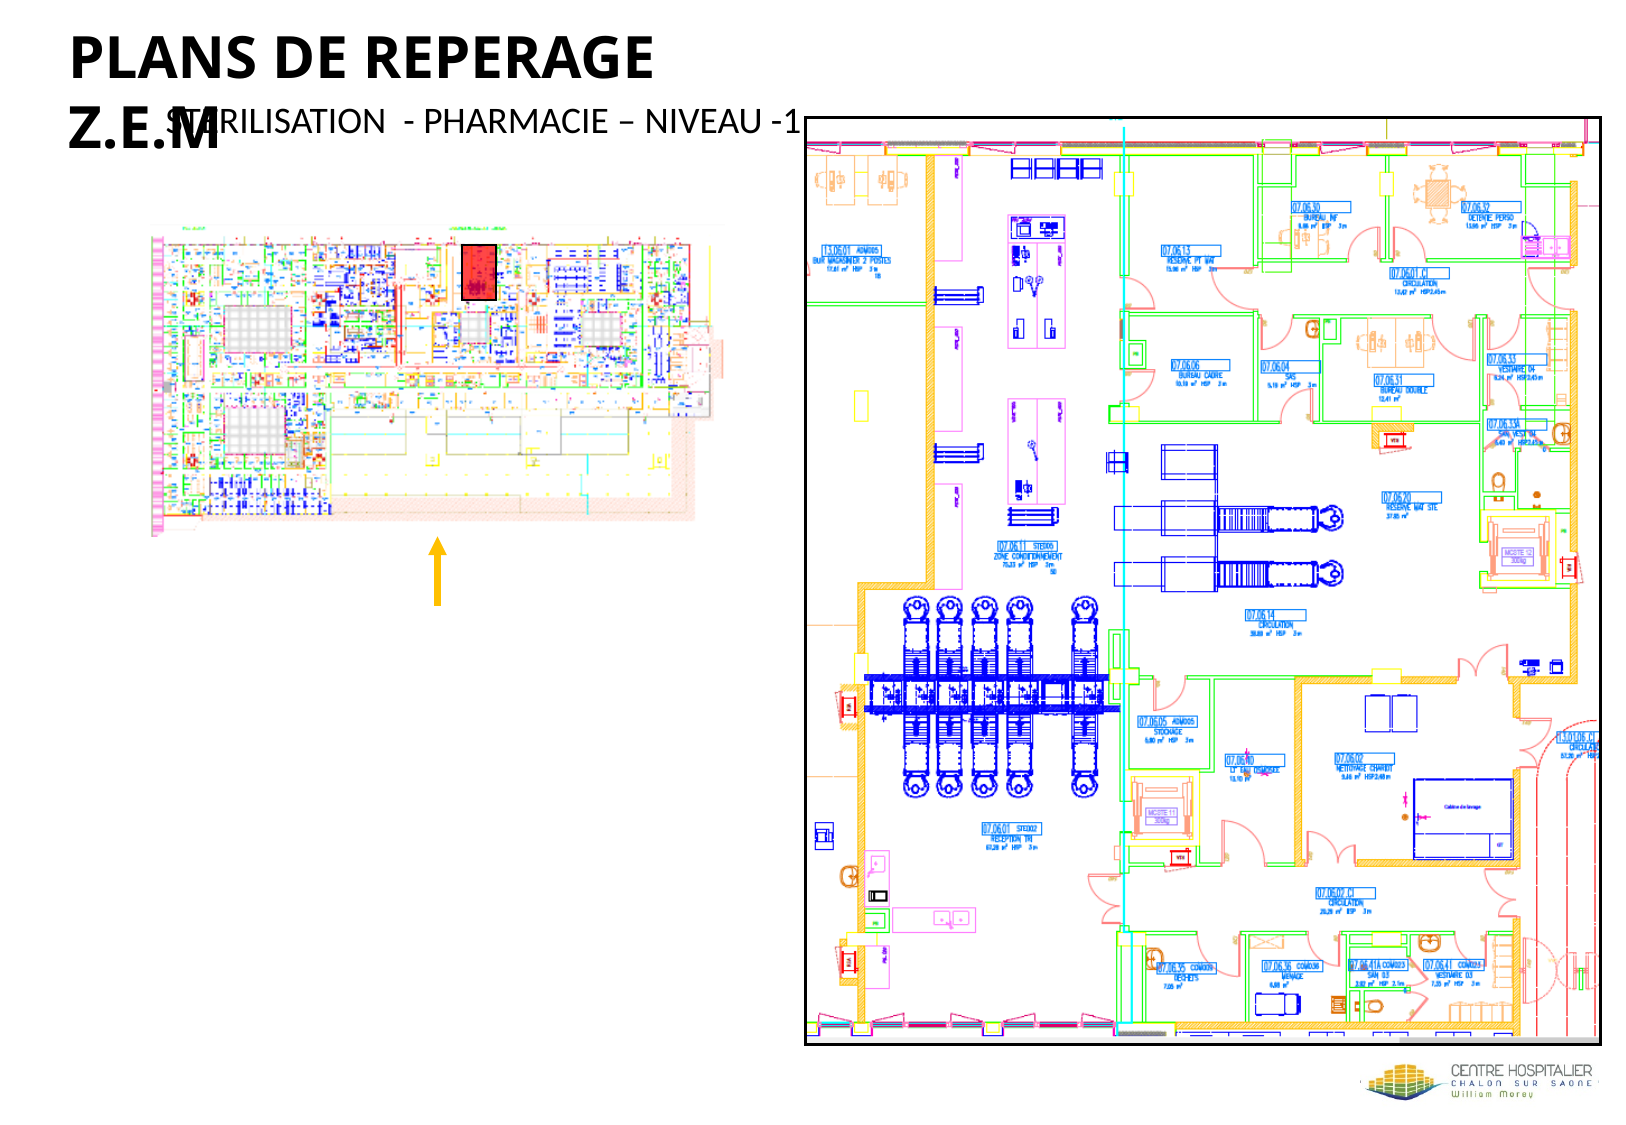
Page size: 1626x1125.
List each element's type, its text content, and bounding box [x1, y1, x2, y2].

text_box STERILISATION - PHARMACIE – NIVEAU -1 [783, 88, 845, 149]
picture [150, 224, 725, 537]
text_box PLANS DE REPERAGE Z.E.M [53, 13, 783, 168]
picture [1360, 1051, 1599, 1111]
picture [807, 118, 1599, 1043]
